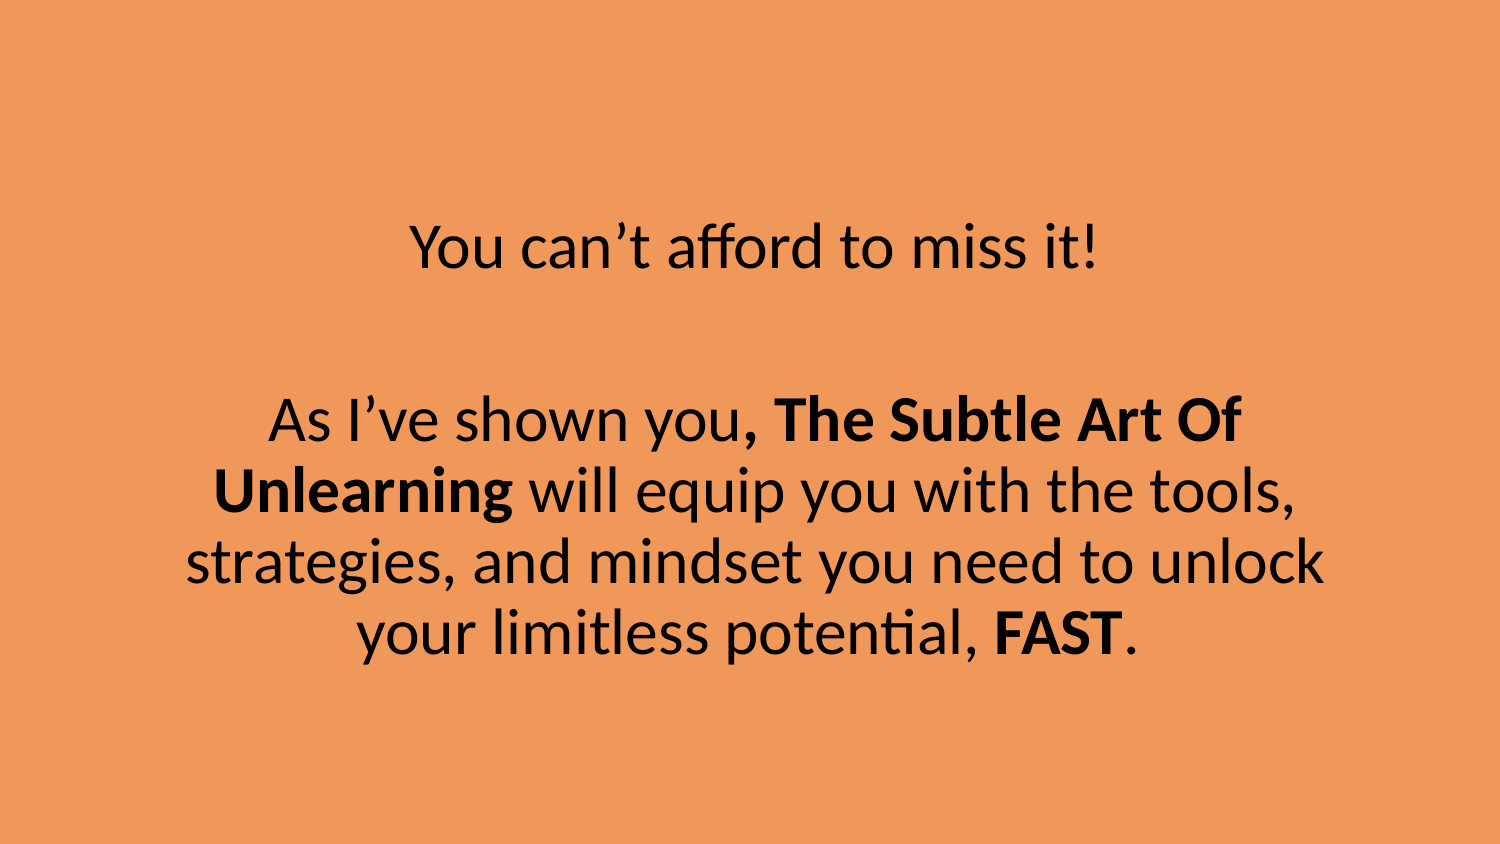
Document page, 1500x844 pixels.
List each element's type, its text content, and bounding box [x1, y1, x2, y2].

list You can’t afford to miss it! As I’ve shown you, The Subtle Art Of Unlearning will equip you with the tools, strategies, and mindset you need to unlock your limitless potential, FAST. [108, 204, 1403, 643]
